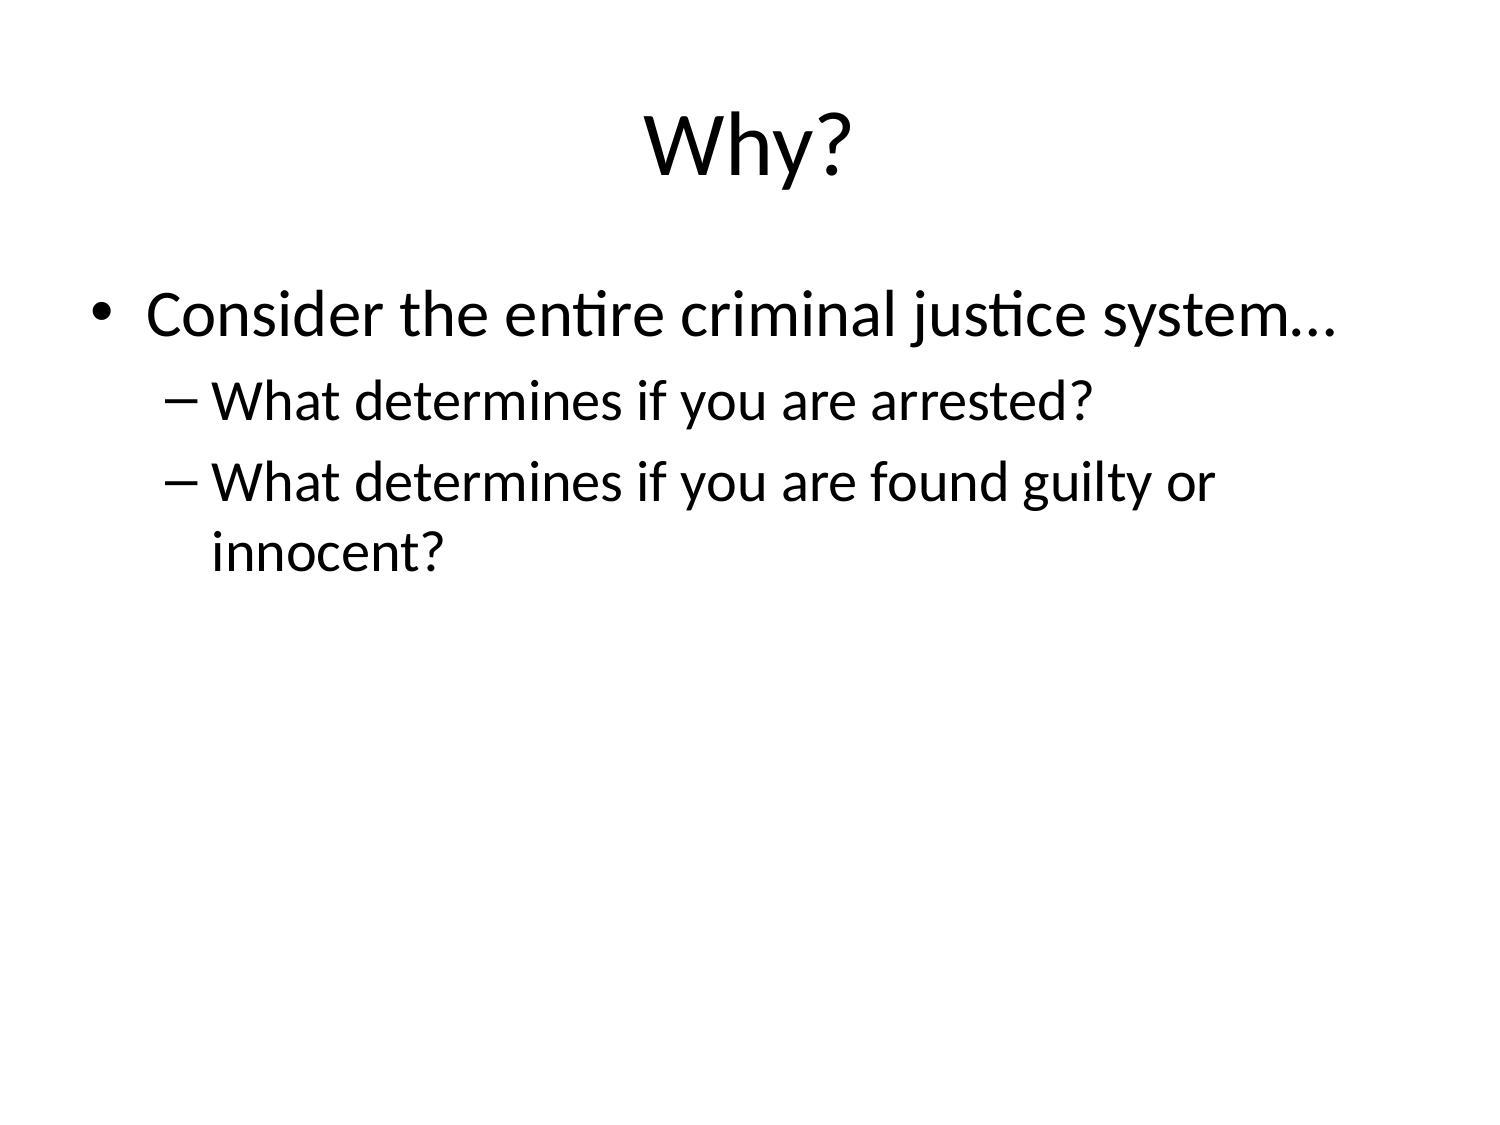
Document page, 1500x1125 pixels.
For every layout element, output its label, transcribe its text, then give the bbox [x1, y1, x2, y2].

title Why? [75, 45, 1425, 233]
list Consider the entire criminal justice system… What determines if you are arrested? What determines if you are found guilty or innocent? [75, 262, 1425, 1005]
